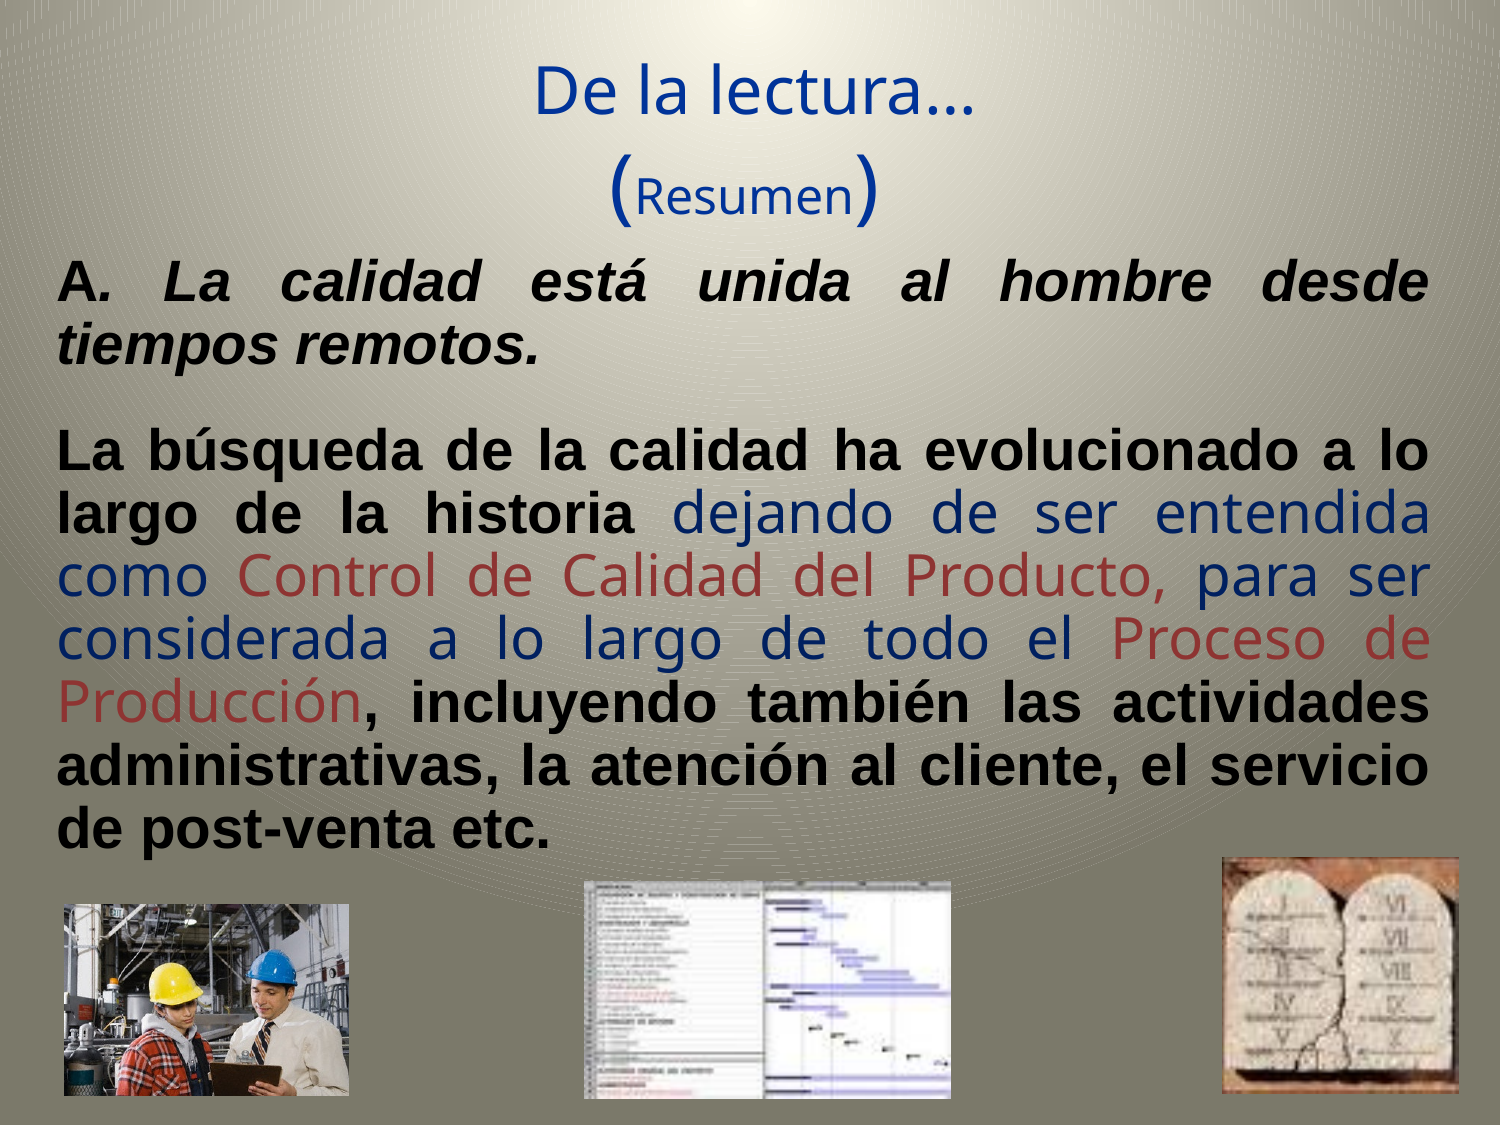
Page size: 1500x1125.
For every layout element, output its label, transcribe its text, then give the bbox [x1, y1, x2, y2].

picture [1222, 857, 1459, 1095]
title De la lectura… (Resumen) [29, 30, 1460, 232]
picture [64, 904, 349, 1096]
picture [584, 881, 952, 1099]
subtitle A. La calidad está unida al hombre desde tiempos remotos. La búsqueda de la calidad ha evolucionado a lo largo de la historia dejando de ser entendida como Control de Calidad del Producto, para ser considerada a lo largo de todo el Proceso de Producción, incluyendo también las actividades administrativas, la atención al cliente, el servicio de post-venta etc. [40, 243, 1448, 918]
